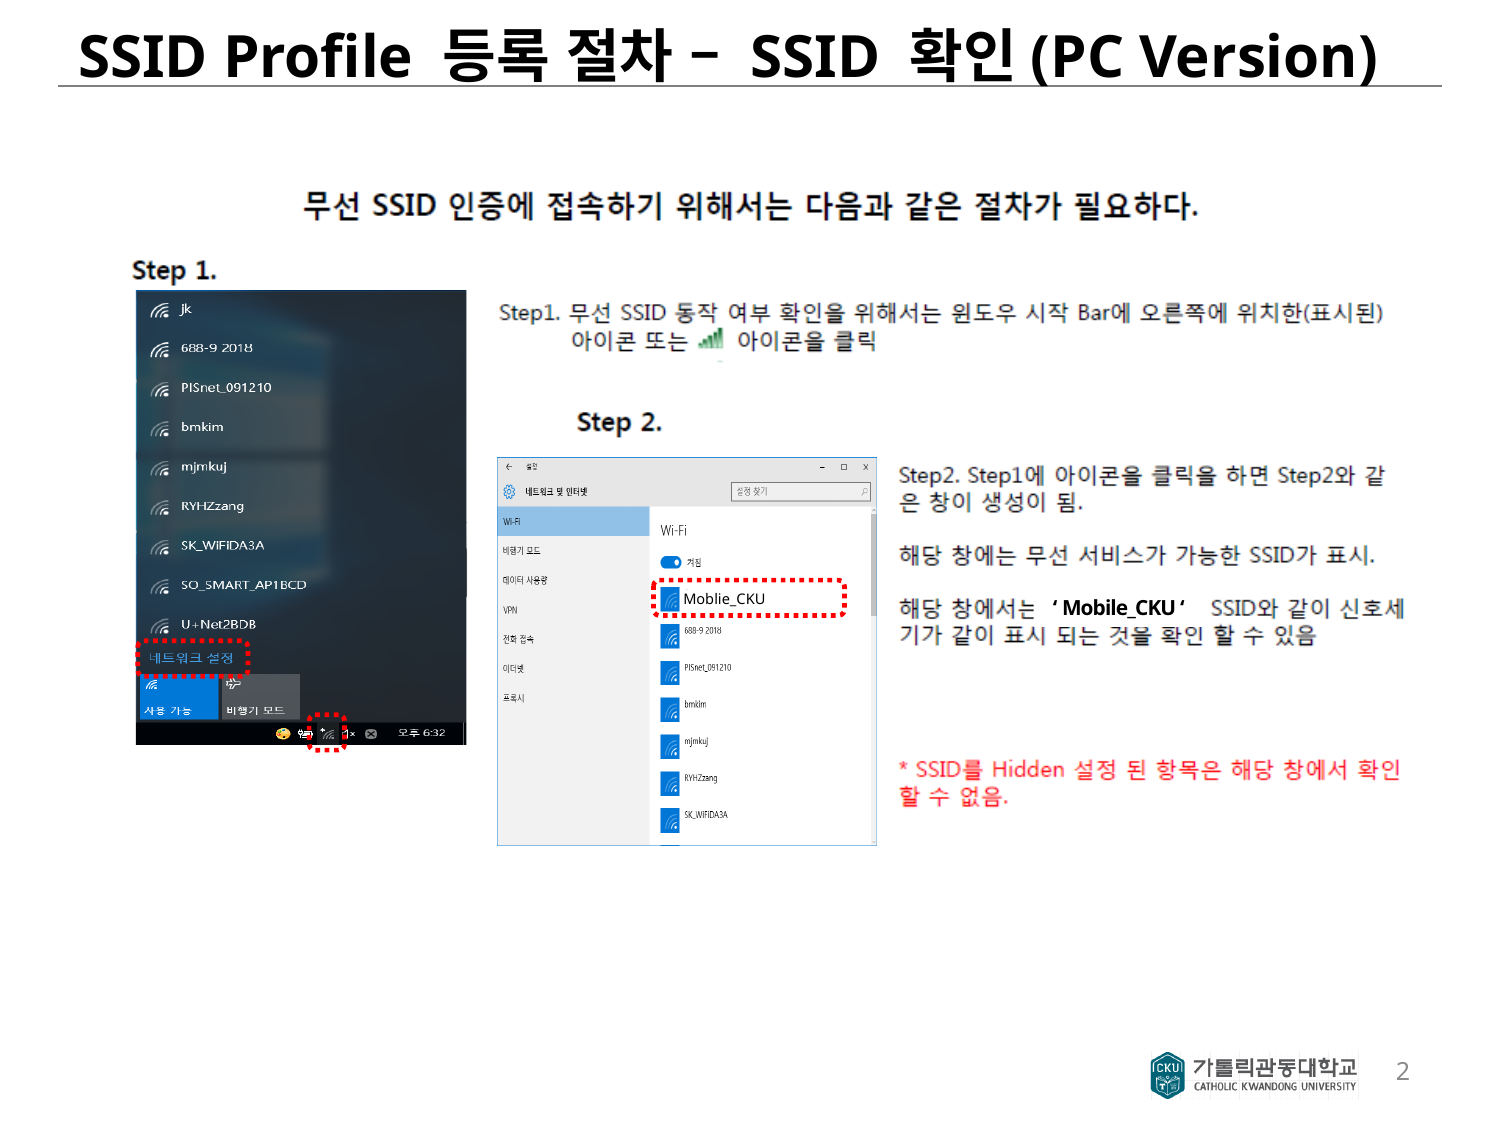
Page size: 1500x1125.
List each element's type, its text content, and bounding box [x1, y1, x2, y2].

slide_number 2 [1074, 1042, 1425, 1103]
picture [291, 178, 1209, 236]
picture [105, 253, 1434, 872]
text_box SSID Profile 등록 절차 – SSID 확인(PC Version) [63, 11, 1393, 97]
